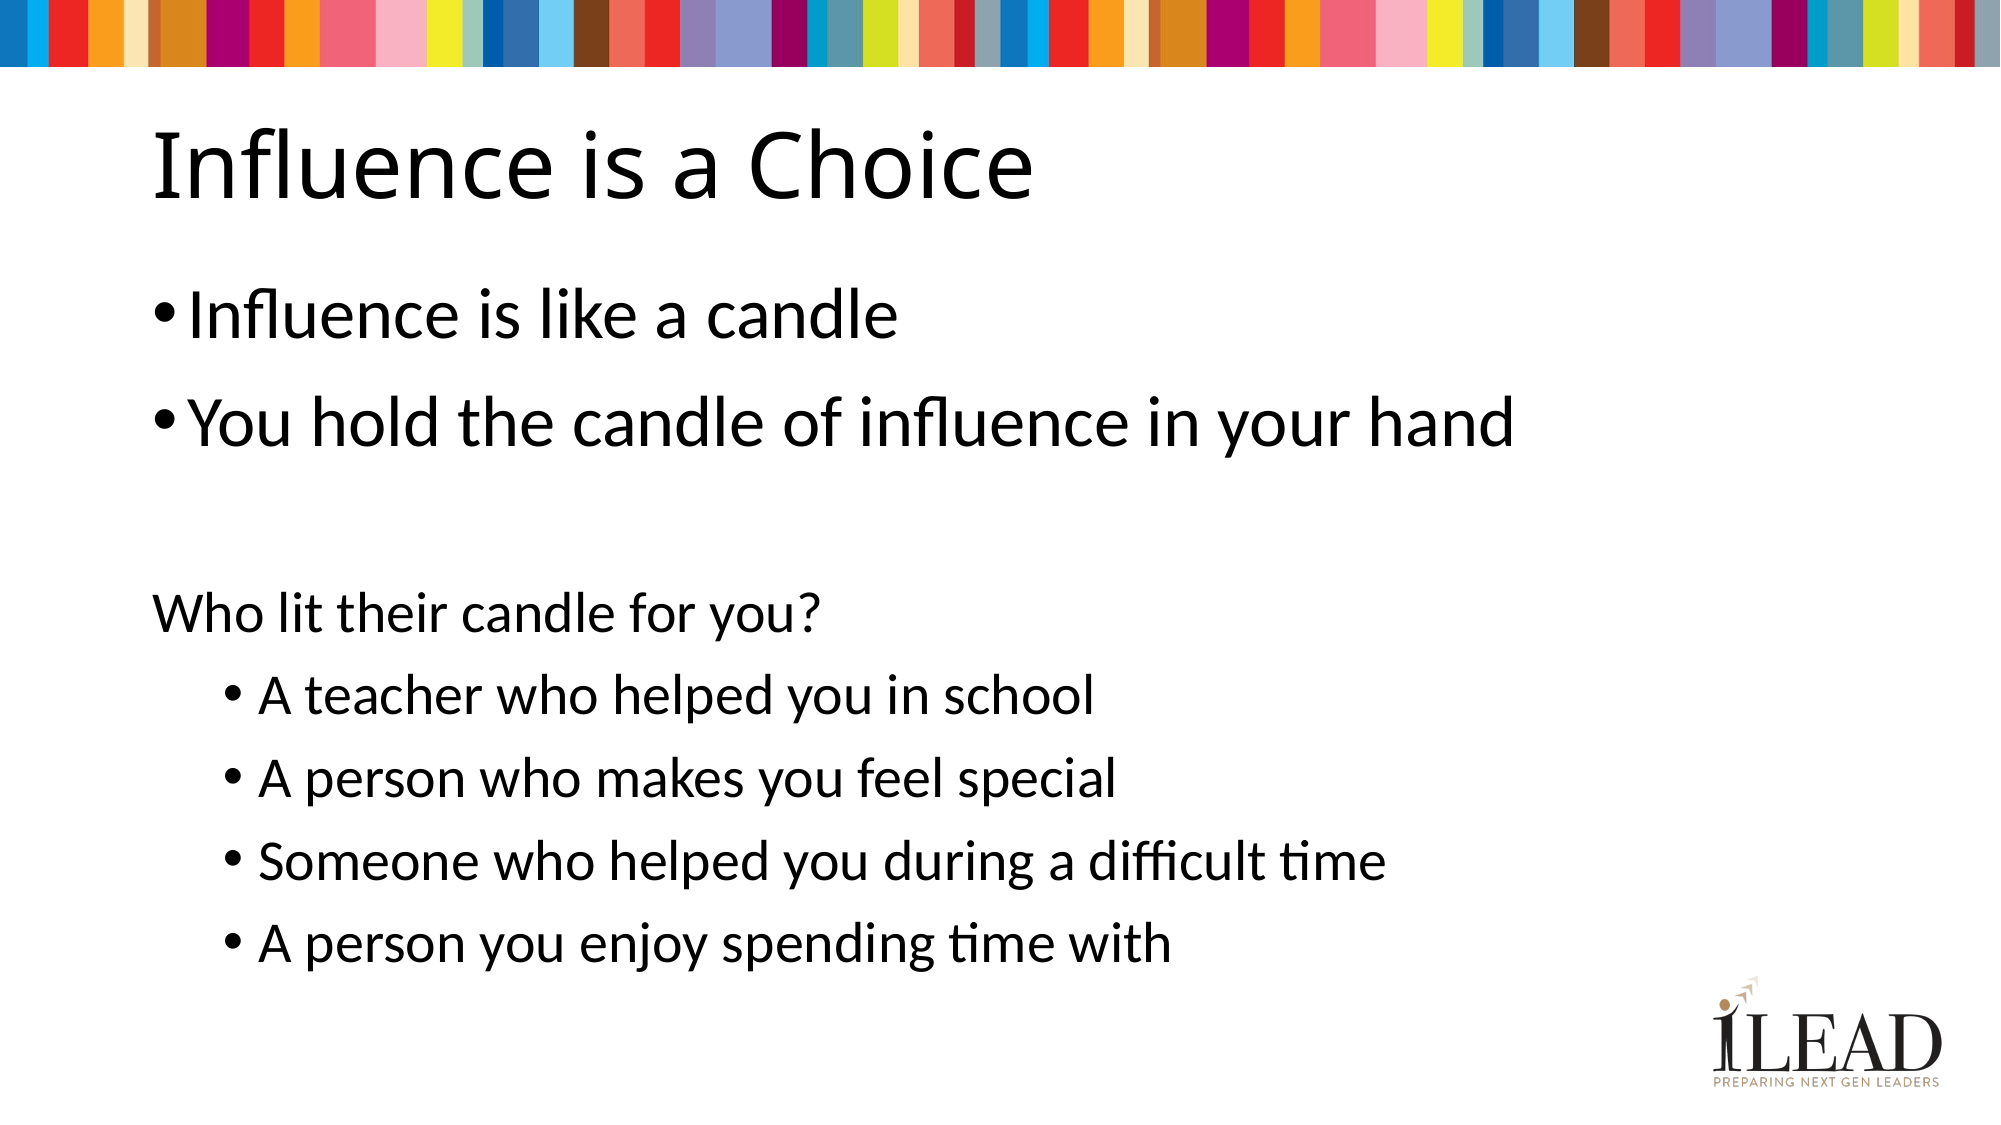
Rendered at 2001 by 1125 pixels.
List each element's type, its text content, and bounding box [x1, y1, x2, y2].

picture [1709, 972, 1945, 1091]
picture [1048, 0, 1808, 67]
title Influence is a Choice [137, 67, 1863, 268]
picture [48, 0, 808, 67]
picture [0, 0, 26, 67]
list Influence is like a candle You hold the candle of influence in your hand Who lit their candle for you? A teacher who helped you in school A person who makes you feel special Someone who helped you during a difficult time A person you enjoy spending time with [137, 268, 1863, 983]
picture [1828, 0, 2000, 67]
picture [828, 0, 1026, 67]
